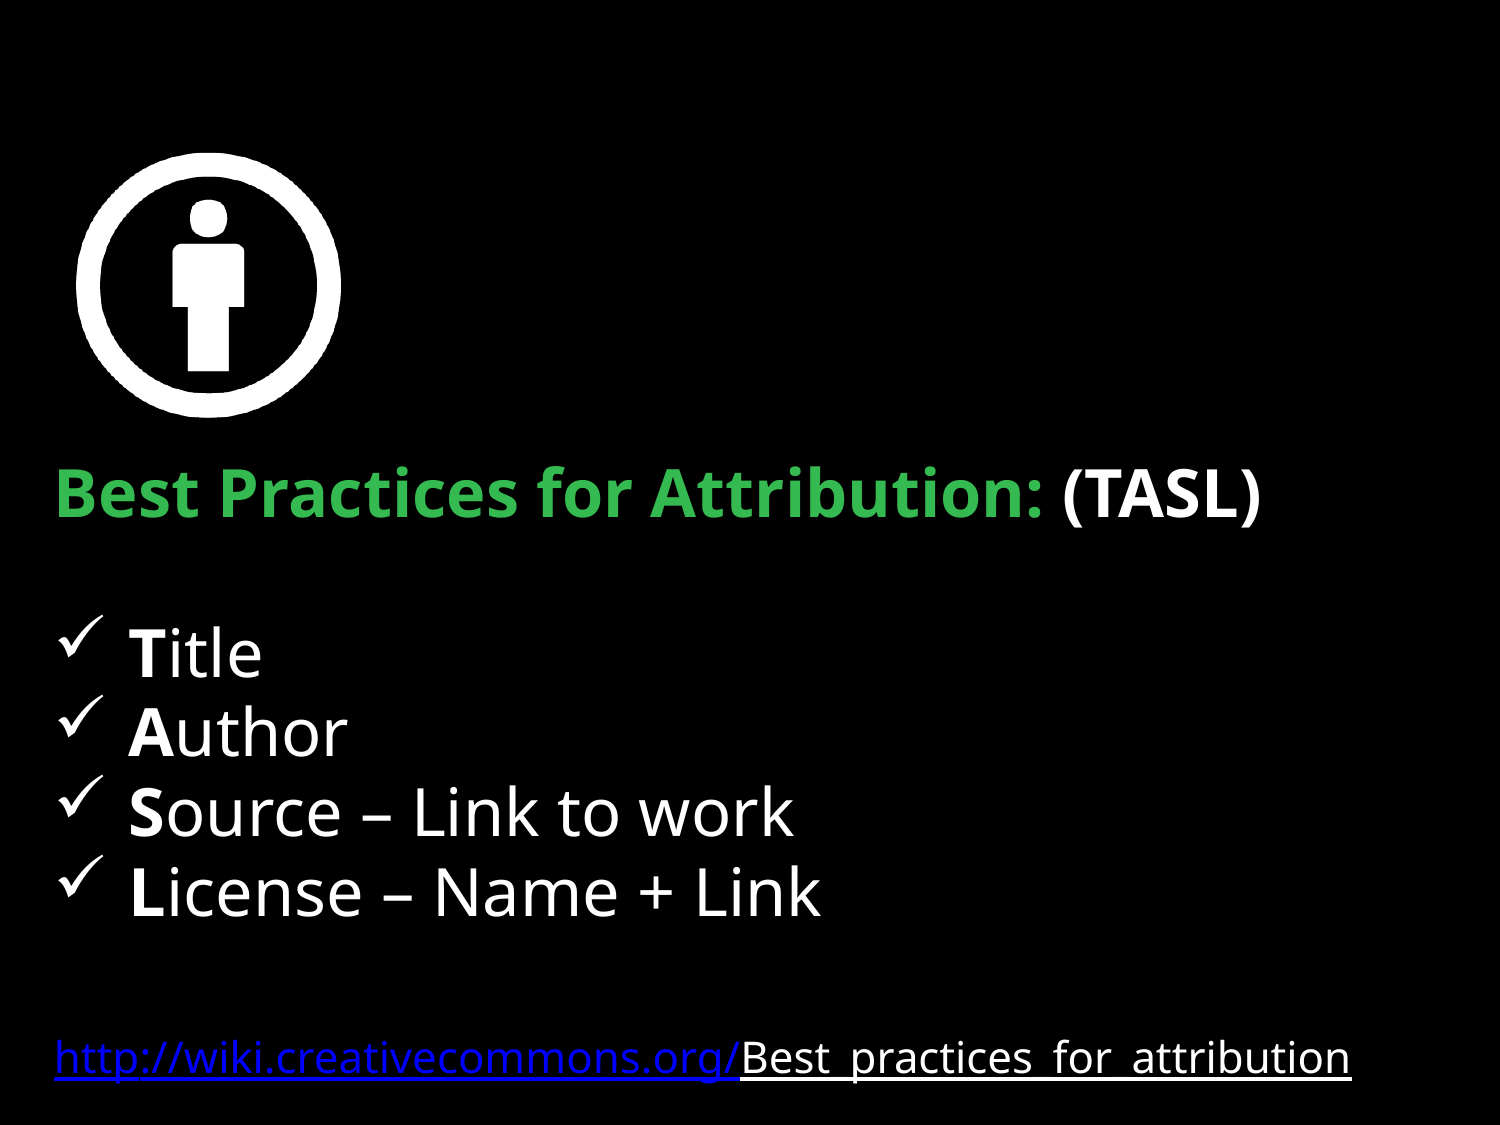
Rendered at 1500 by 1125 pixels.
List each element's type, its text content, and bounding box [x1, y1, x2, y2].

picture [49, 128, 367, 447]
text_box Best Practices for Attribution: (TASL) Title Author Source – Link to work License – Name + Link http://wiki.creativecommons.org/Best_practices_for_attribution [49, 446, 1450, 949]
